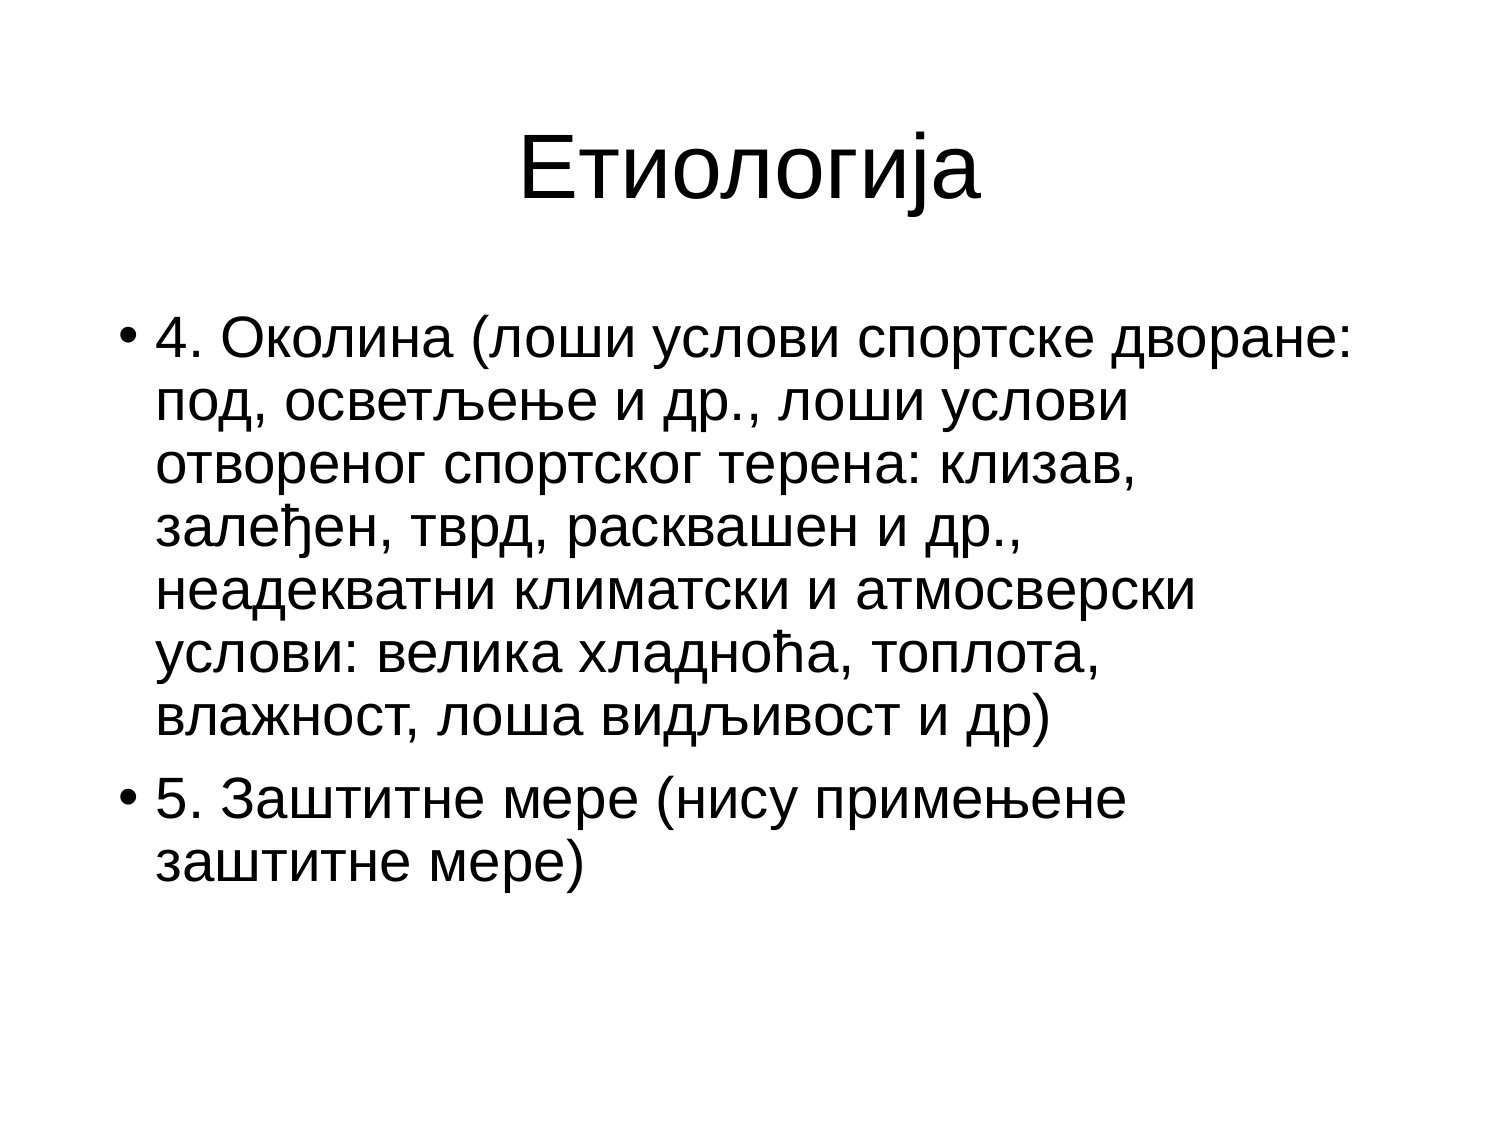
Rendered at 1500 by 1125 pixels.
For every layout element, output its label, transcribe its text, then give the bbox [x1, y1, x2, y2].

list 4. Околина (лоши услови спортске дворане: под, осветљење и др., лоши услови отвореног спортског терена: клизав, залеђен, тврд, расквашен и др., неадекватни климатски и атмосверски услови: велика хладноћа, топлота, влажност, лоша видљивост и др) 5. Заштитне мере (нису примењене заштитне мере) [103, 299, 1397, 1014]
title Етиологија [103, 59, 1397, 278]
